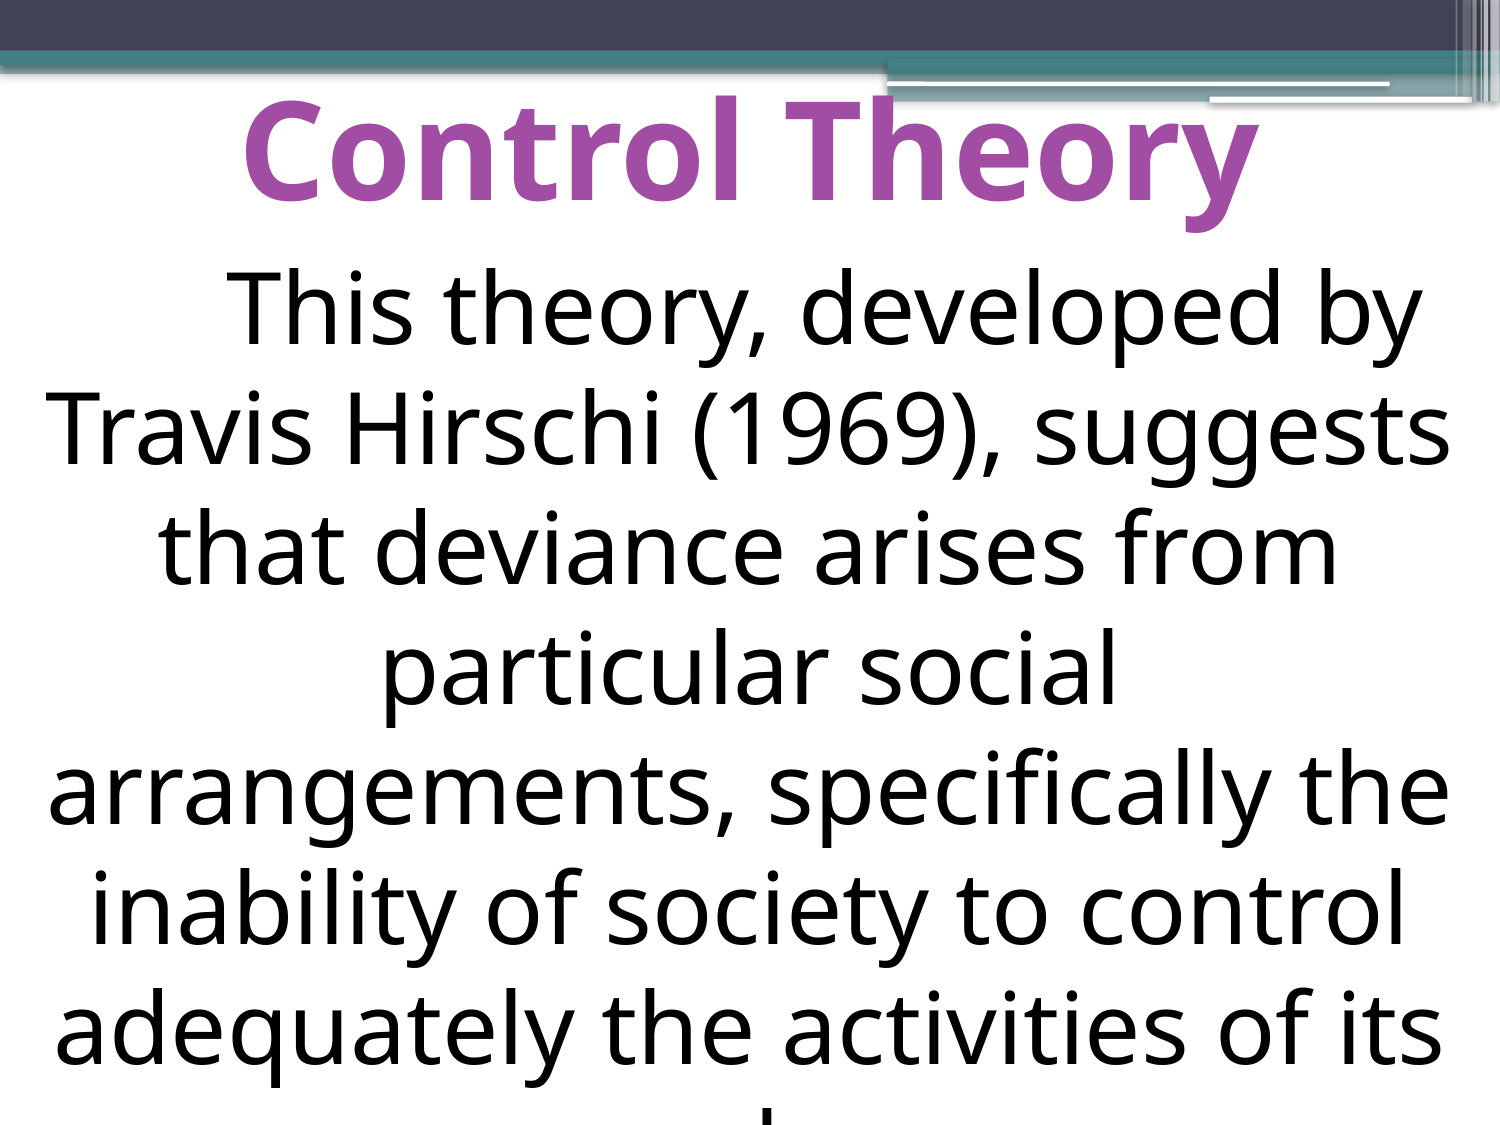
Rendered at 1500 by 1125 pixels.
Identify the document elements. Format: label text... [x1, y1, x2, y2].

text_box Control Theory [0, 55, 1500, 236]
text_box This theory, developed by Travis Hirschi (1969), suggests that deviance arises from particular social arrangements, specifically the inability of society to control adequately the activities of its members. [18, 237, 1482, 1125]
